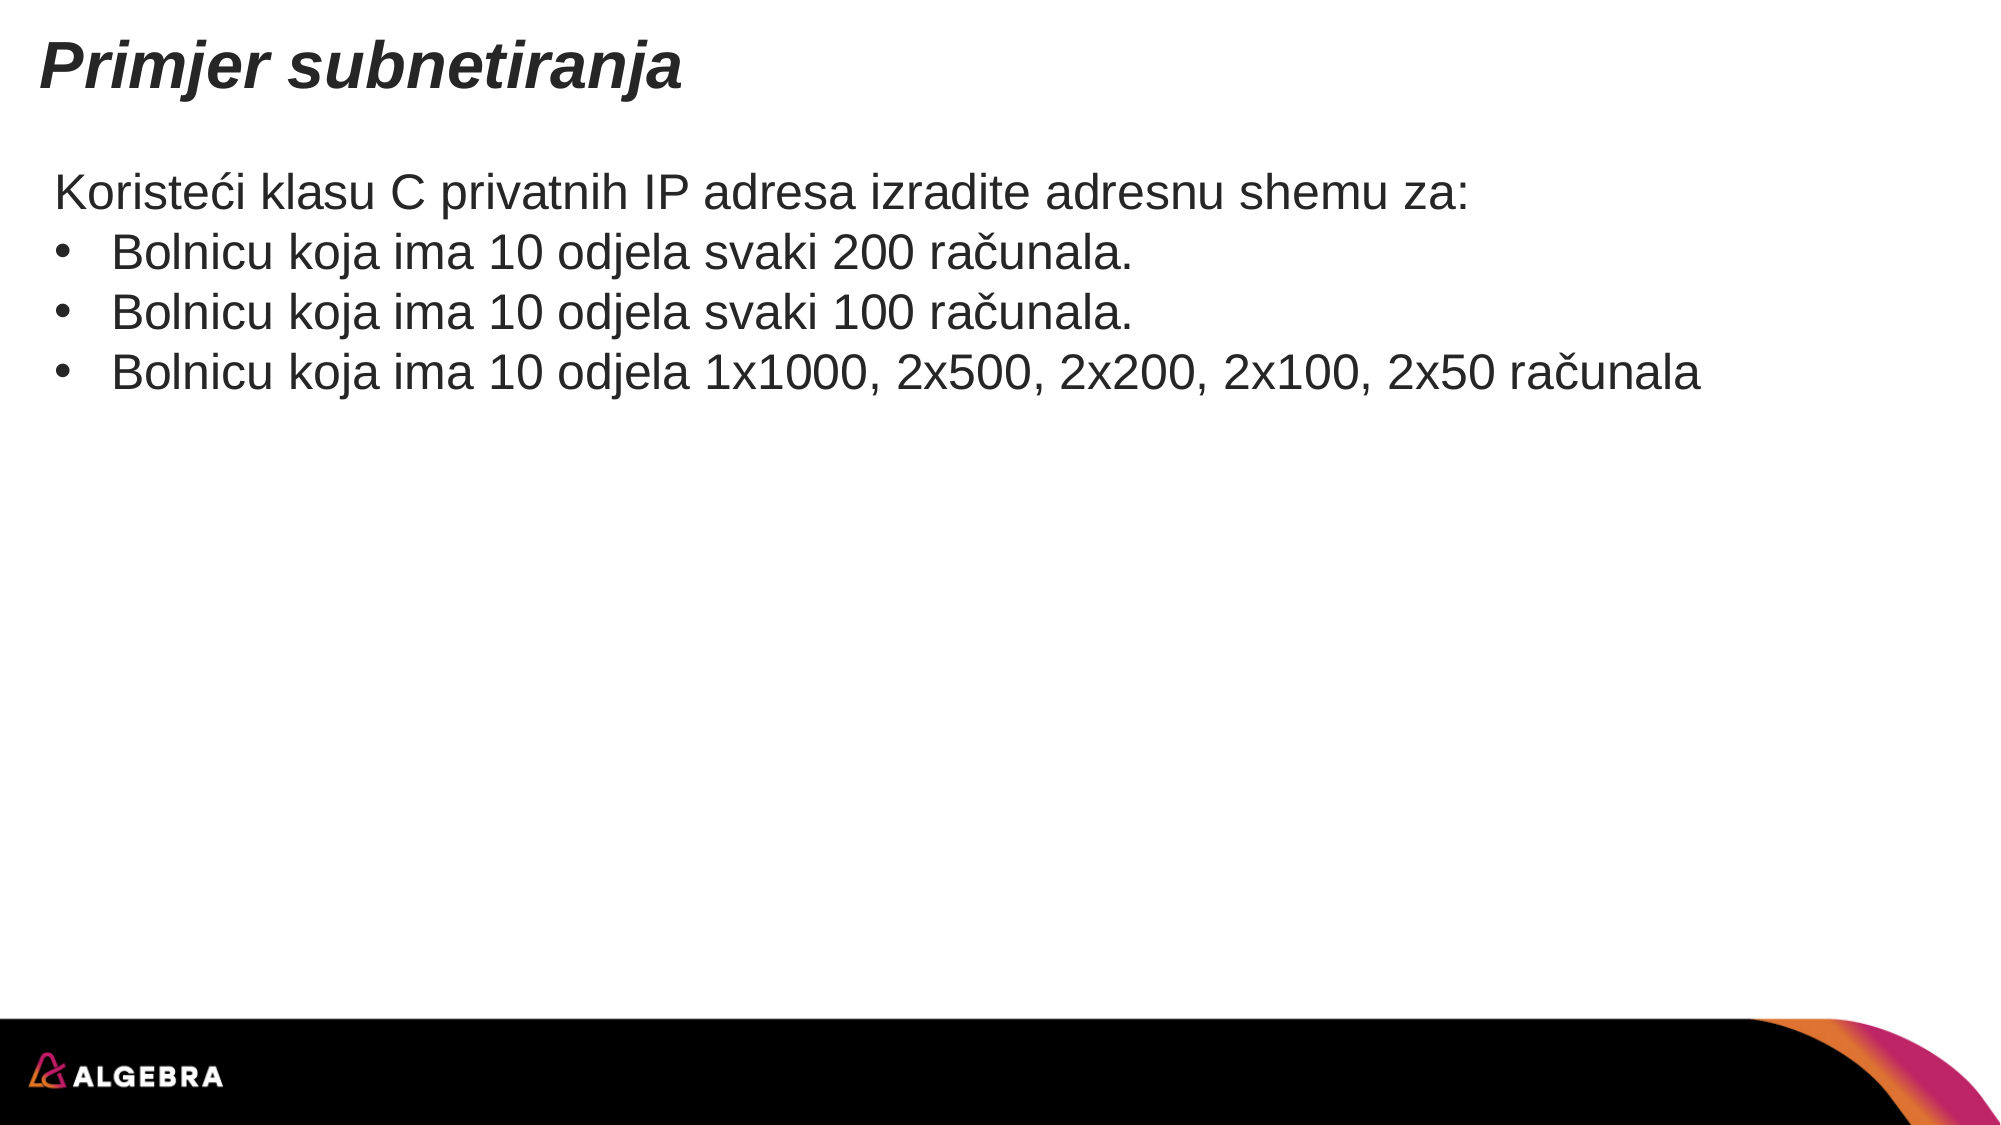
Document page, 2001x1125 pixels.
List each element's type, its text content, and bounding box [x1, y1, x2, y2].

text_box Koristeći klasu C privatnih IP adresa izradite adresnu shemu za: Bolnicu koja ima 10 odjela svaki 200 računala. Bolnicu koja ima 10 odjela svaki 100 računala. Bolnicu koja ima 10 odjela 1x1000, 2x500, 2x200, 2x100, 2x50 računala [39, 152, 1909, 528]
picture [0, 0, 2001, 1125]
title Primjer subnetiranja [39, 23, 1989, 200]
